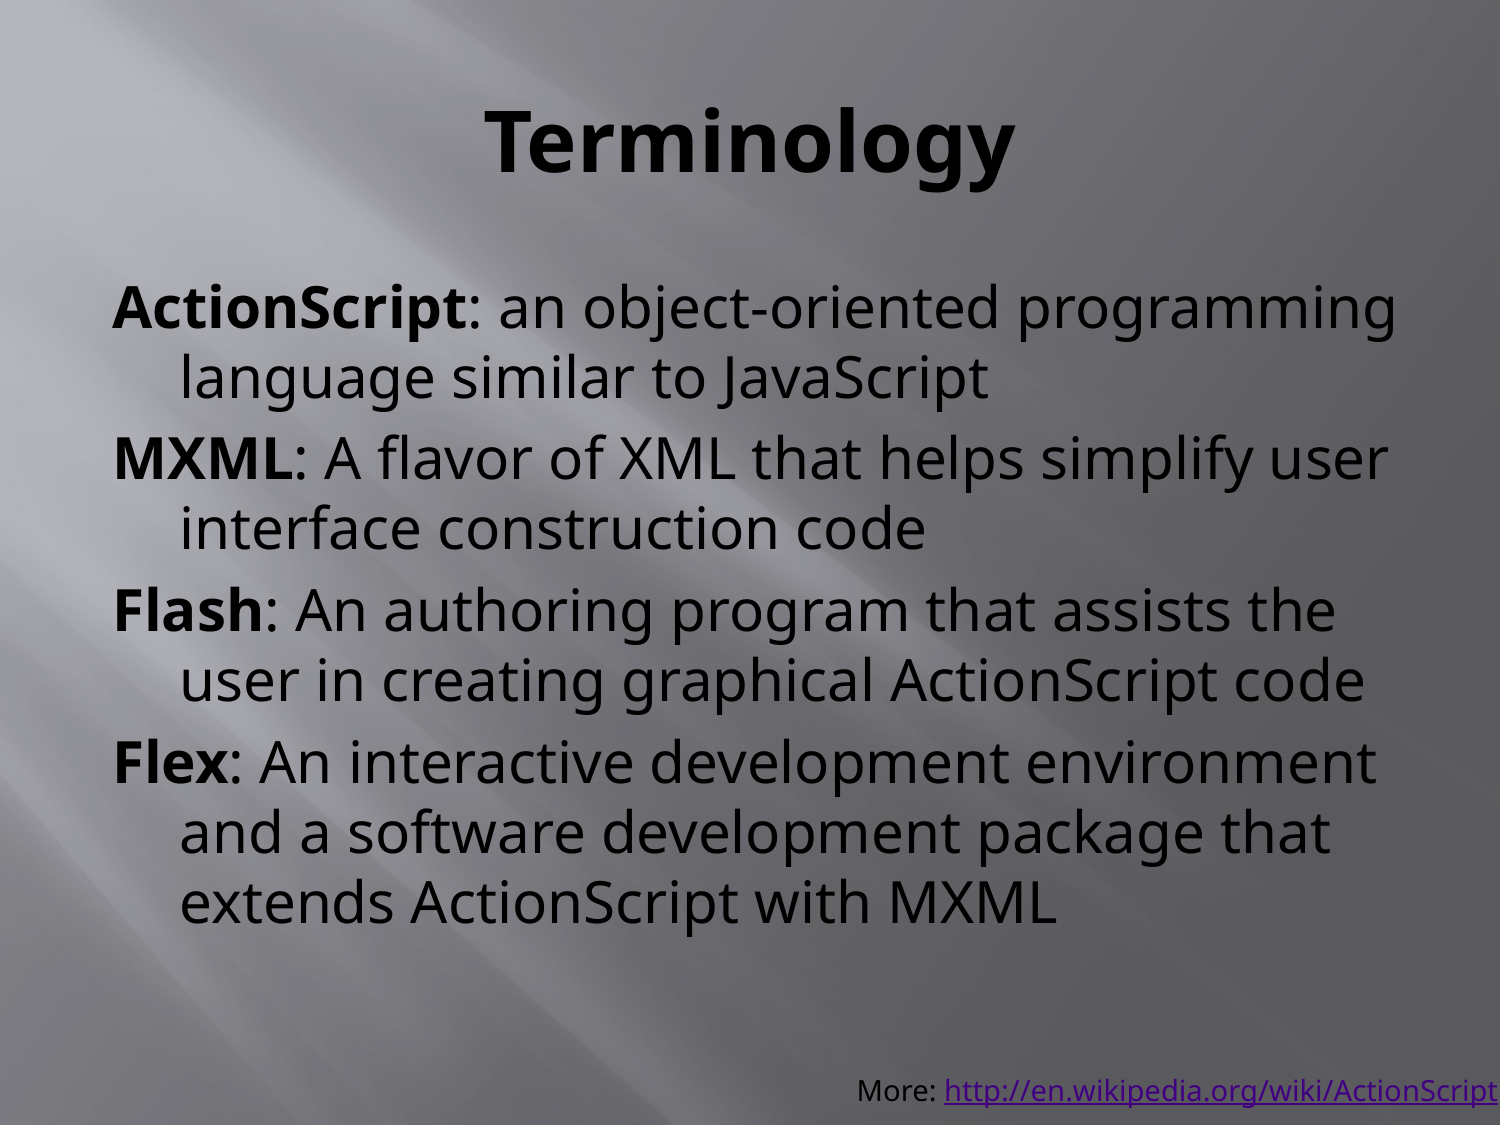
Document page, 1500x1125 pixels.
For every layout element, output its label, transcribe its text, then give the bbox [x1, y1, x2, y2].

list ActionScript: an object-oriented programming language similar to JavaScript MXML: A flavor of XML that helps simplify user interface construction code Flash: An authoring program that assists the user in creating graphical ActionScript code Flex: An interactive development environment and a software development package that extends ActionScript with MXML [75, 262, 1425, 1035]
title Terminology [75, 45, 1425, 233]
text_box More: http://en.wikipedia.org/wiki/ActionScript [841, 1064, 1500, 1119]
